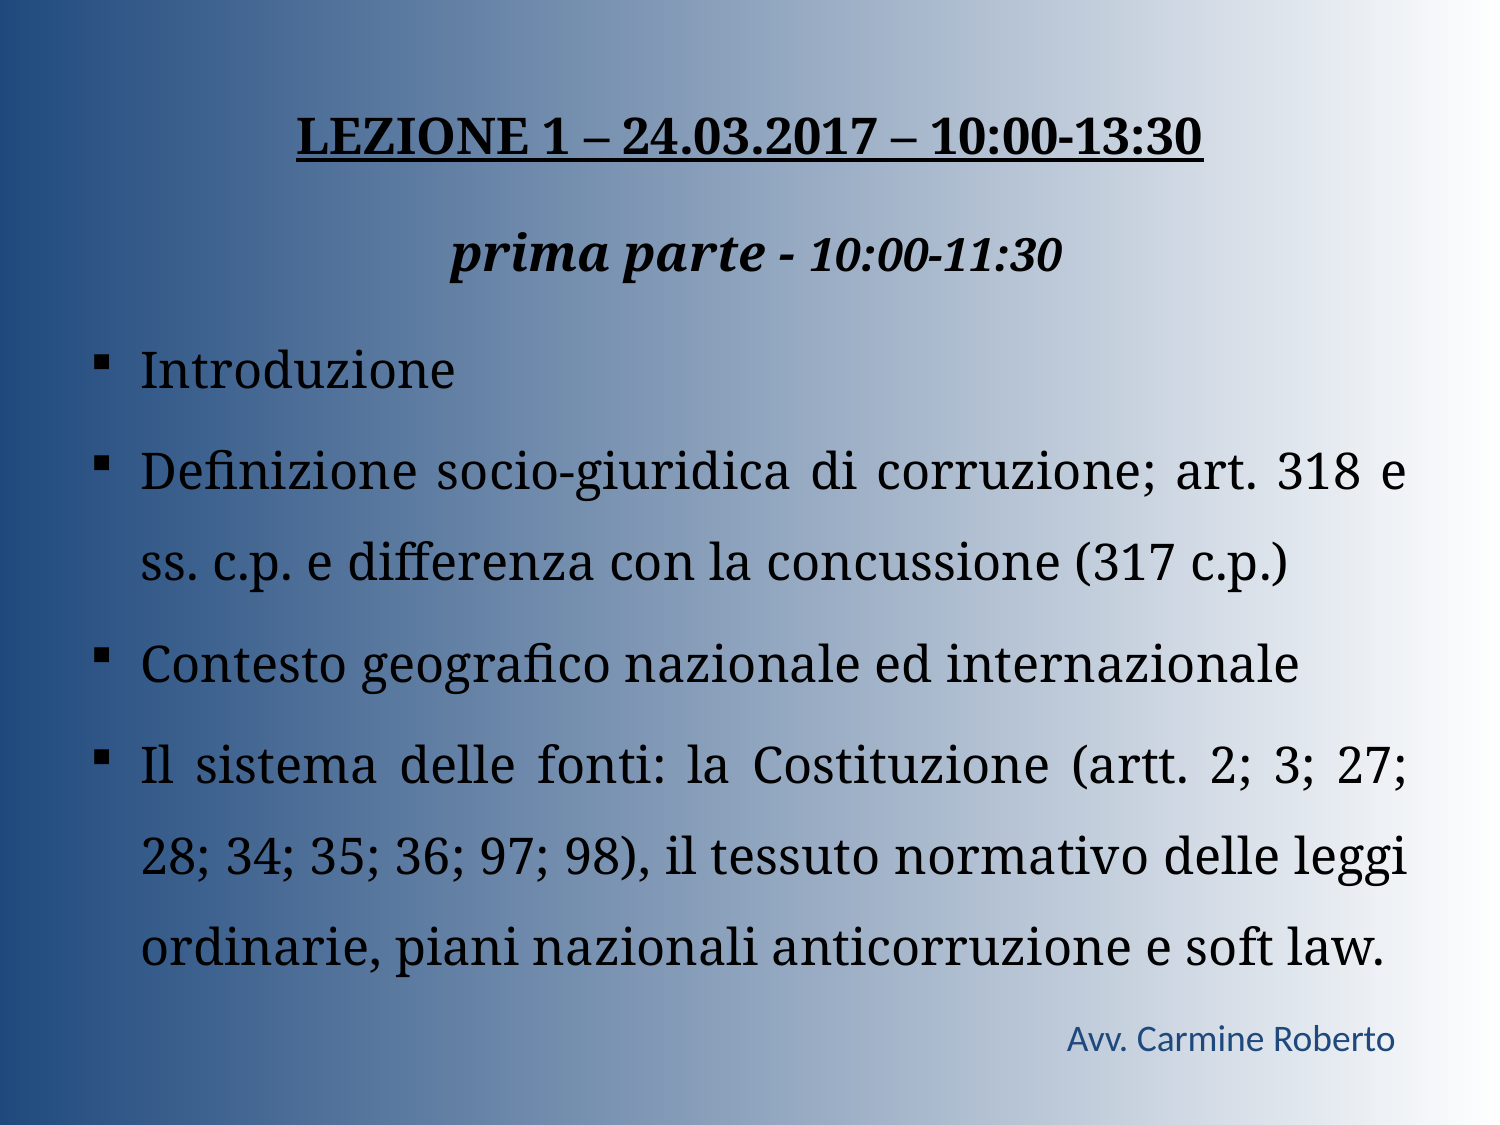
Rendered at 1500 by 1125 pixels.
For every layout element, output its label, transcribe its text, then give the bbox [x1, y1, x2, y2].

list LEZIONE 1 – 24.03.2017 – 10:00-13:30 prima parte - 10:00-11:30 Introduzione Definizione socio-giuridica di corruzione; art. 318 e ss. c.p. e differenza con la concussione (317 c.p.) Contesto geografico nazionale ed internazionale Il sistema delle fonti: la Costituzione (artt. 2; 3; 27; 28; 34; 35; 36; 97; 98), il tessuto normativo delle leggi ordinarie, piani nazionali anticorruzione e soft law. [75, 65, 1425, 1005]
text_box Avv. Carmine Roberto [1052, 1007, 1425, 1067]
